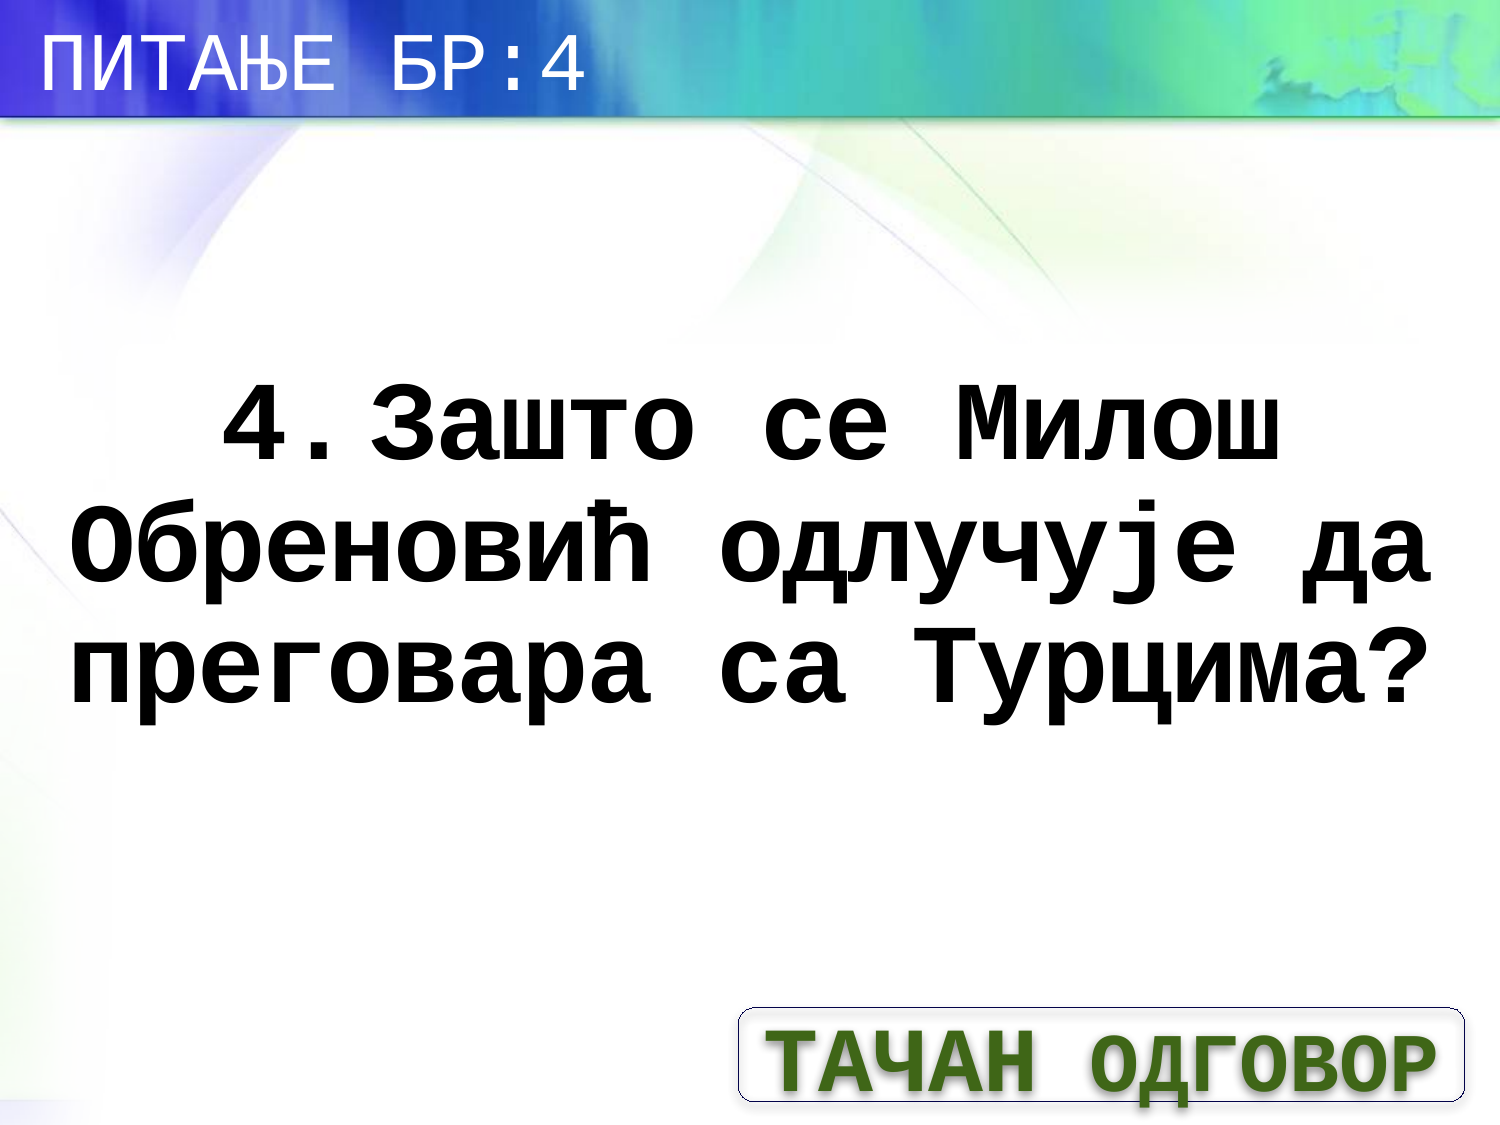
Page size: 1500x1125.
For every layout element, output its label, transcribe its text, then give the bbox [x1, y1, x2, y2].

title 4. Зашто се Милош Обреновић одлучује да преговара са Турцима? [58, 164, 1442, 926]
text_box ПИТАЊЕ БР:4 [23, 0, 621, 115]
picture [0, 0, 1500, 1125]
text_box ТАЧАН ОДГОВОР [738, 1007, 1465, 1102]
